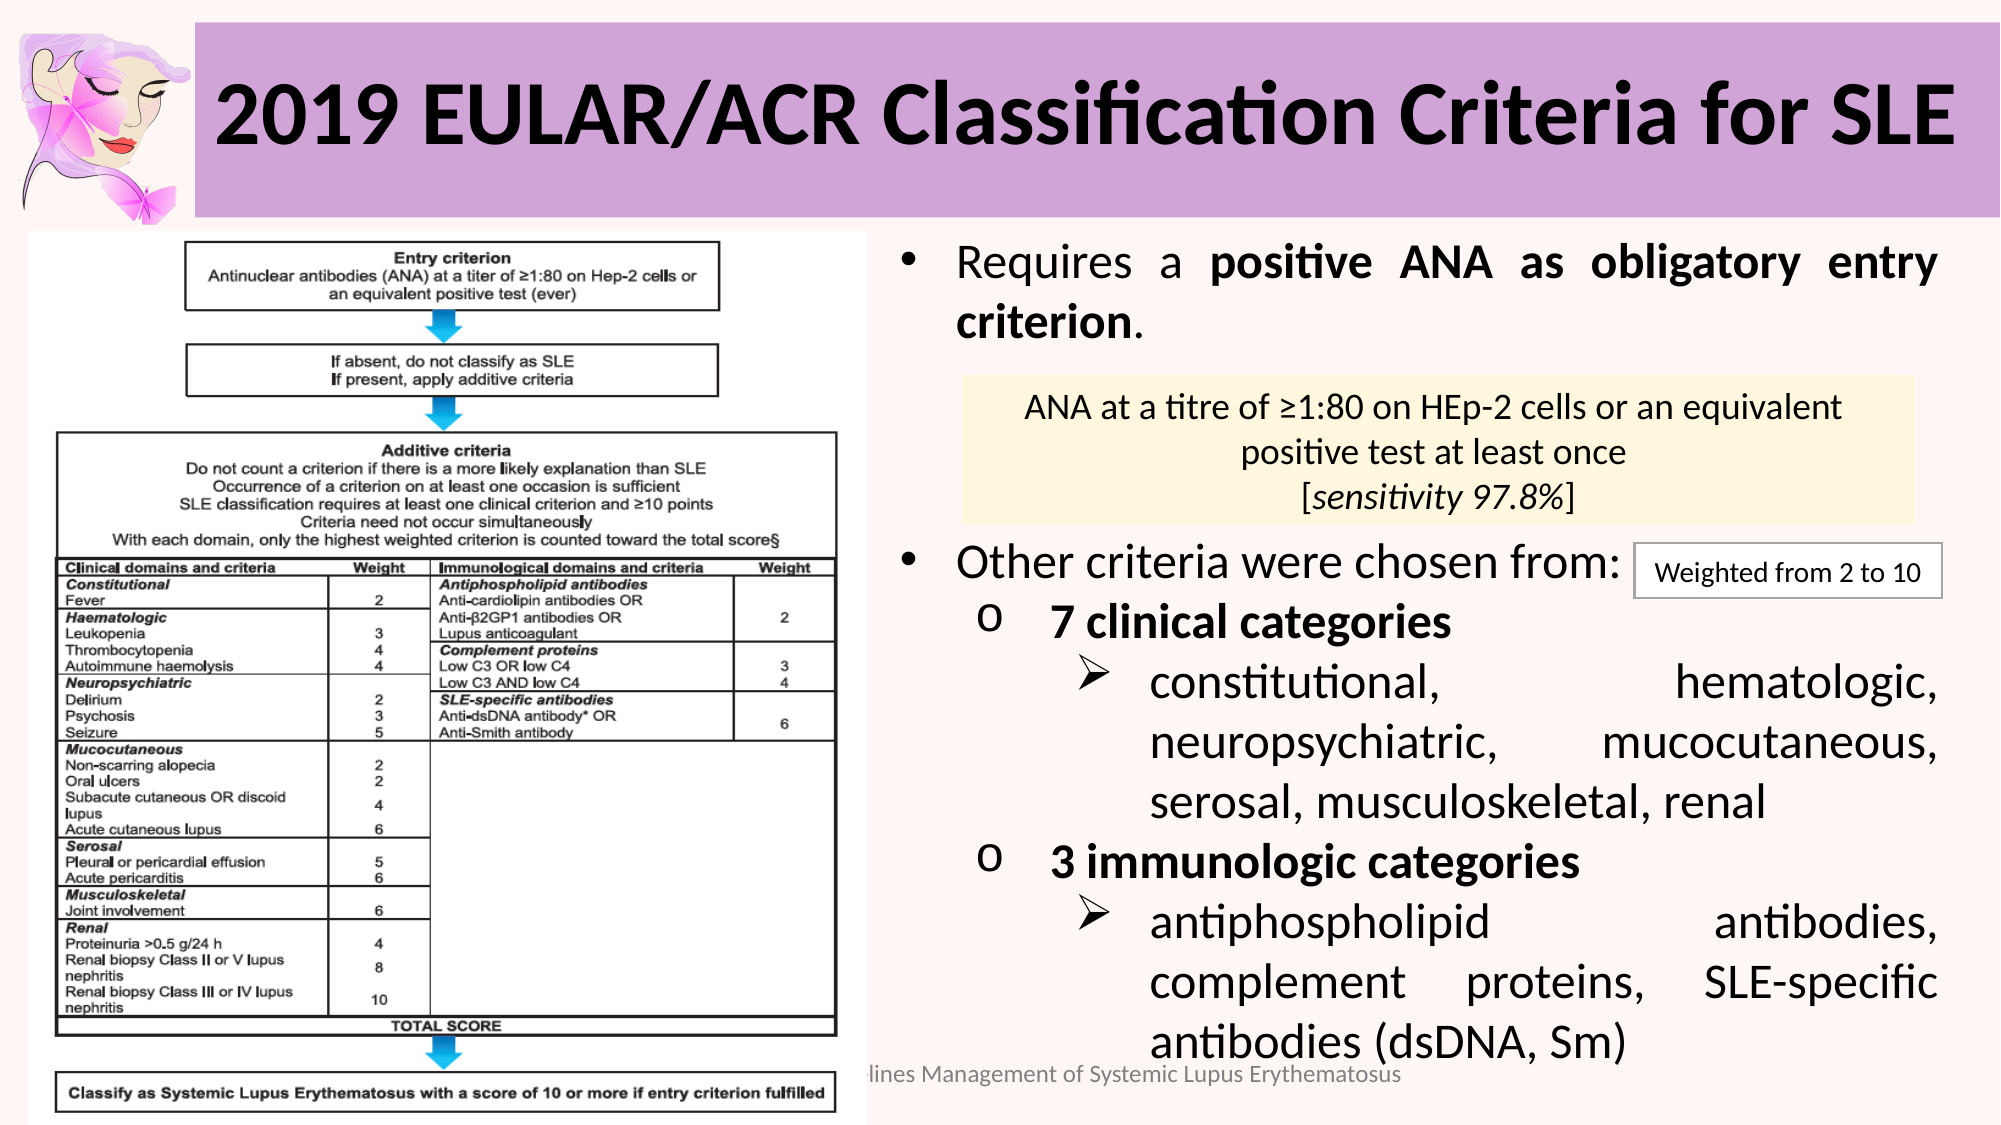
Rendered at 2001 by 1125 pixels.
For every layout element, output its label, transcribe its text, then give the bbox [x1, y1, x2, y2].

title 2019 EULAR/ACR Classification Criteria for SLE [195, 22, 2000, 218]
text_box Requires a positive ANA as obligatory entry criterion. Other criteria were chosen from: 7 clinical categories constitutional, hematologic, neuropsychiatric, mucocutaneous, serosal, musculoskeletal, renal 3 immunologic categories antiphospholipid antibodies, complement proteins, SLE-specific antibodies (dsDNA, Sm) [879, 218, 1959, 1079]
text_box Weighted from 2 to 10 [1633, 542, 1943, 599]
text_box ANA at a titre of ≥1:80 on HEp-2 cells or an equivalent positive test at least once [sensitivity 97.8%] [961, 374, 1916, 526]
picture [0, 10, 867, 1125]
